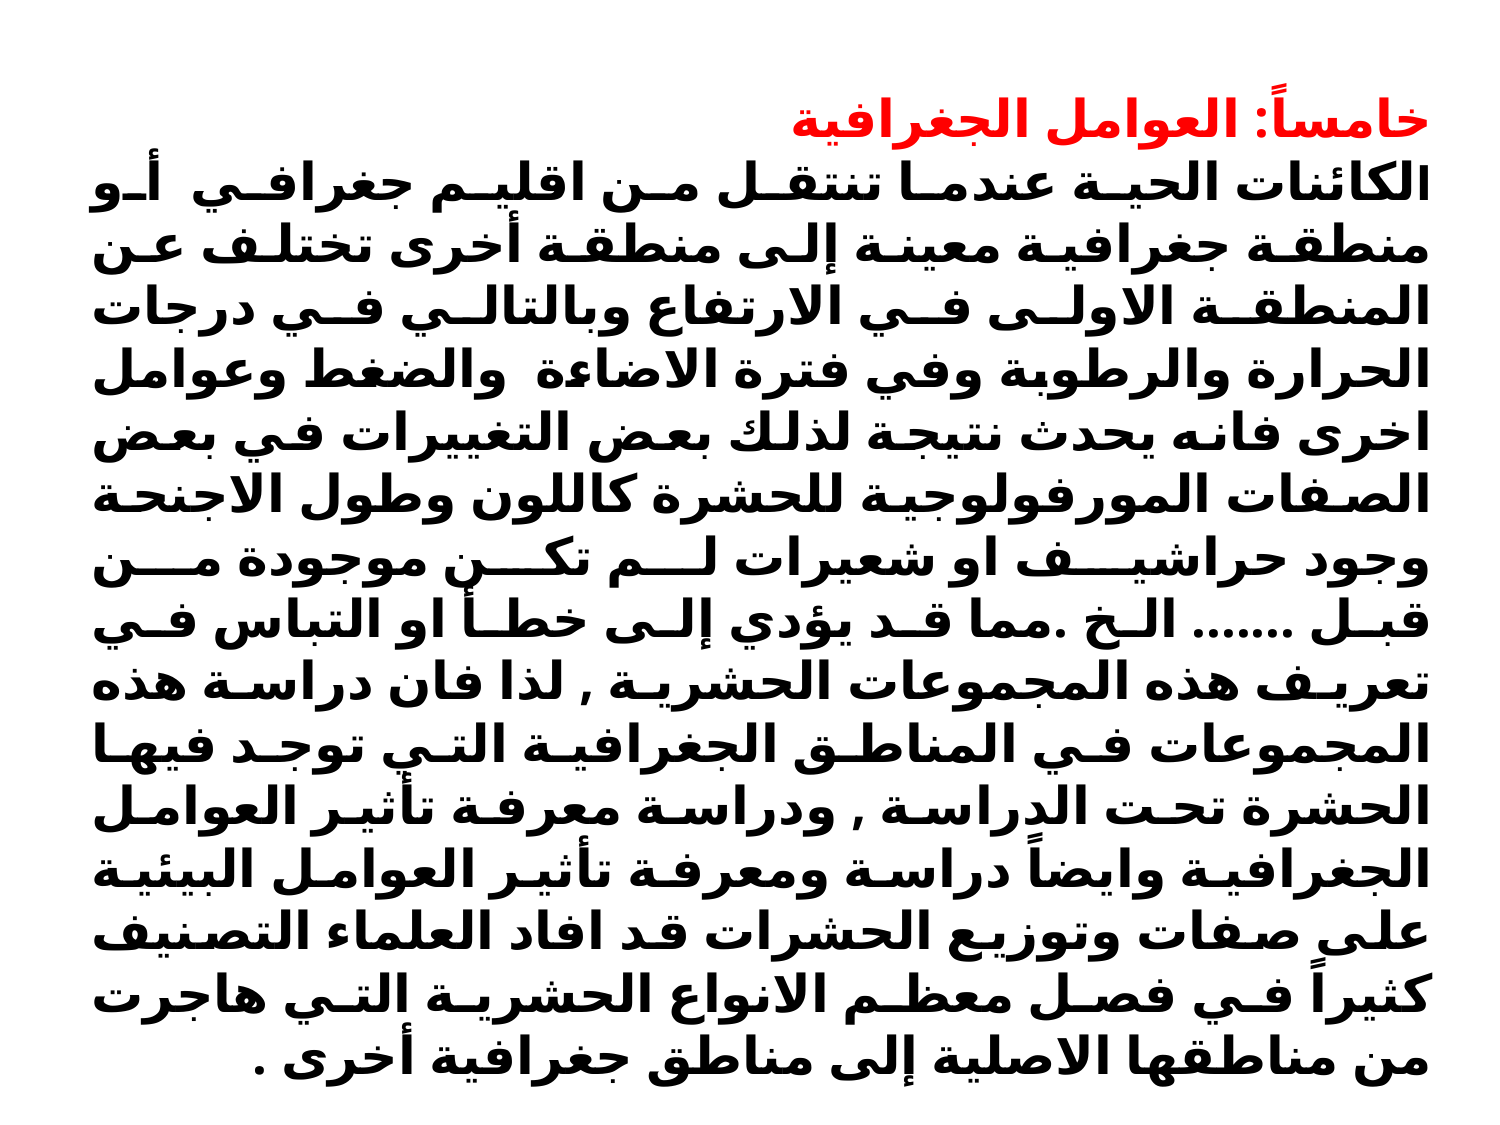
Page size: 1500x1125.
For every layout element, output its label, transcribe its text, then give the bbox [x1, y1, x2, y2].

text_box خامساً: العوامل الجغرافية الكائنات الحية عندما تنتقل من اقليم جغرافي أو منطقة جغرافية معينة إلى منطقة أخرى تختلف عن المنطقة الاولى في الارتفاع وبالتالي في درجات الحرارة والرطوبة وفي فترة الاضاءة والضغط وعوامل اخرى فانه يحدث نتيجة لذلك بعض التغييرات في بعض الصفات المورفولوجية للحشرة كاللون وطول الاجنحة وجود حراشيف او شعيرات لم تكن موجودة من قبل ....... الخ .مما قد يؤدي إلى خطأ او التباس في تعريف هذه المجموعات الحشرية , لذا فان دراسة هذه المجموعات في المناطق الجغرافية التي توجد فيها الحشرة تحت الدراسة , ودراسة معرفة تأثير العوامل الجغرافية وايضاً دراسة ومعرفة تأثير العوامل البيئية على صفات وتوزيع الحشرات قد افاد العلماء التصنيف كثيراً في فصل معظم الانواع الحشرية التي هاجرت من مناطقها الاصلية إلى مناطق جغرافية أخرى . [76, 78, 1447, 1093]
